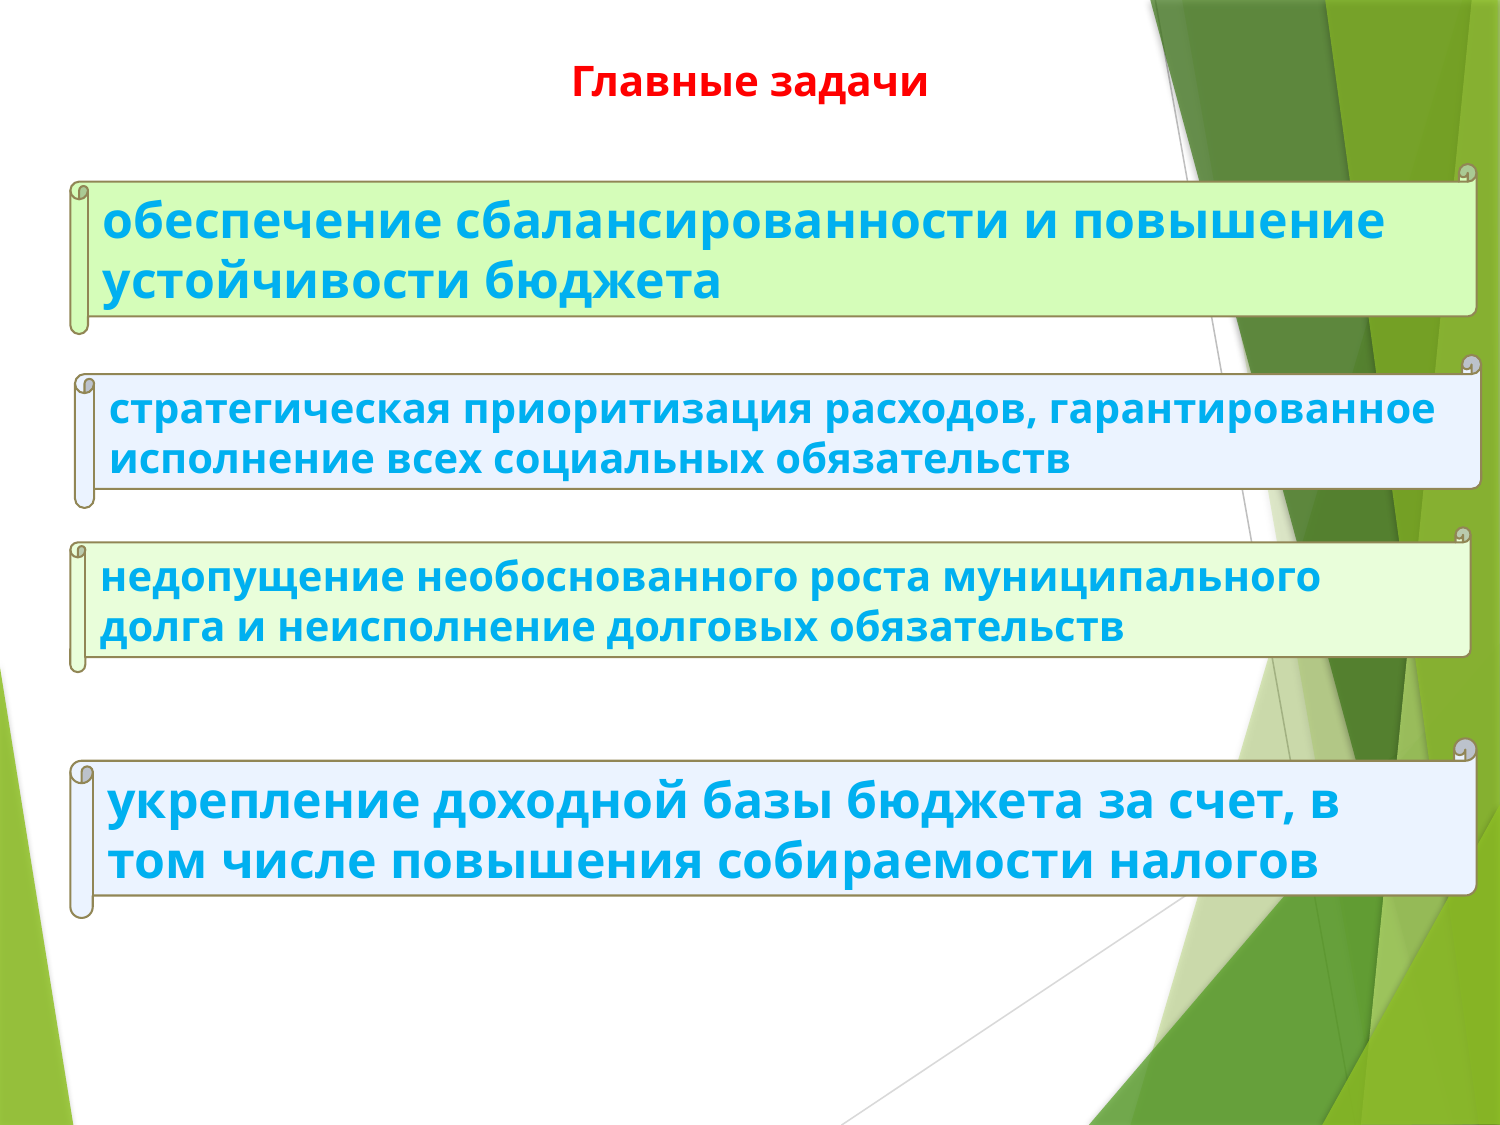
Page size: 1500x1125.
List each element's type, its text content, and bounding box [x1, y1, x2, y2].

text_box обеспечение сбалансированности и повышение устойчивости бюджета [69, 162, 1478, 336]
text_box укрепление доходной базы бюджета за счет, в том числе повышения собираемости налогов [69, 737, 1478, 919]
text_box стратегическая приоритизация расходов, гарантированное исполнение всех социальных обязательств [73, 353, 1483, 509]
title Главные задачи [46, 46, 1454, 164]
text_box недопущение необоснованного роста муниципального долга и неисполнение долговых обязательств [69, 526, 1472, 674]
